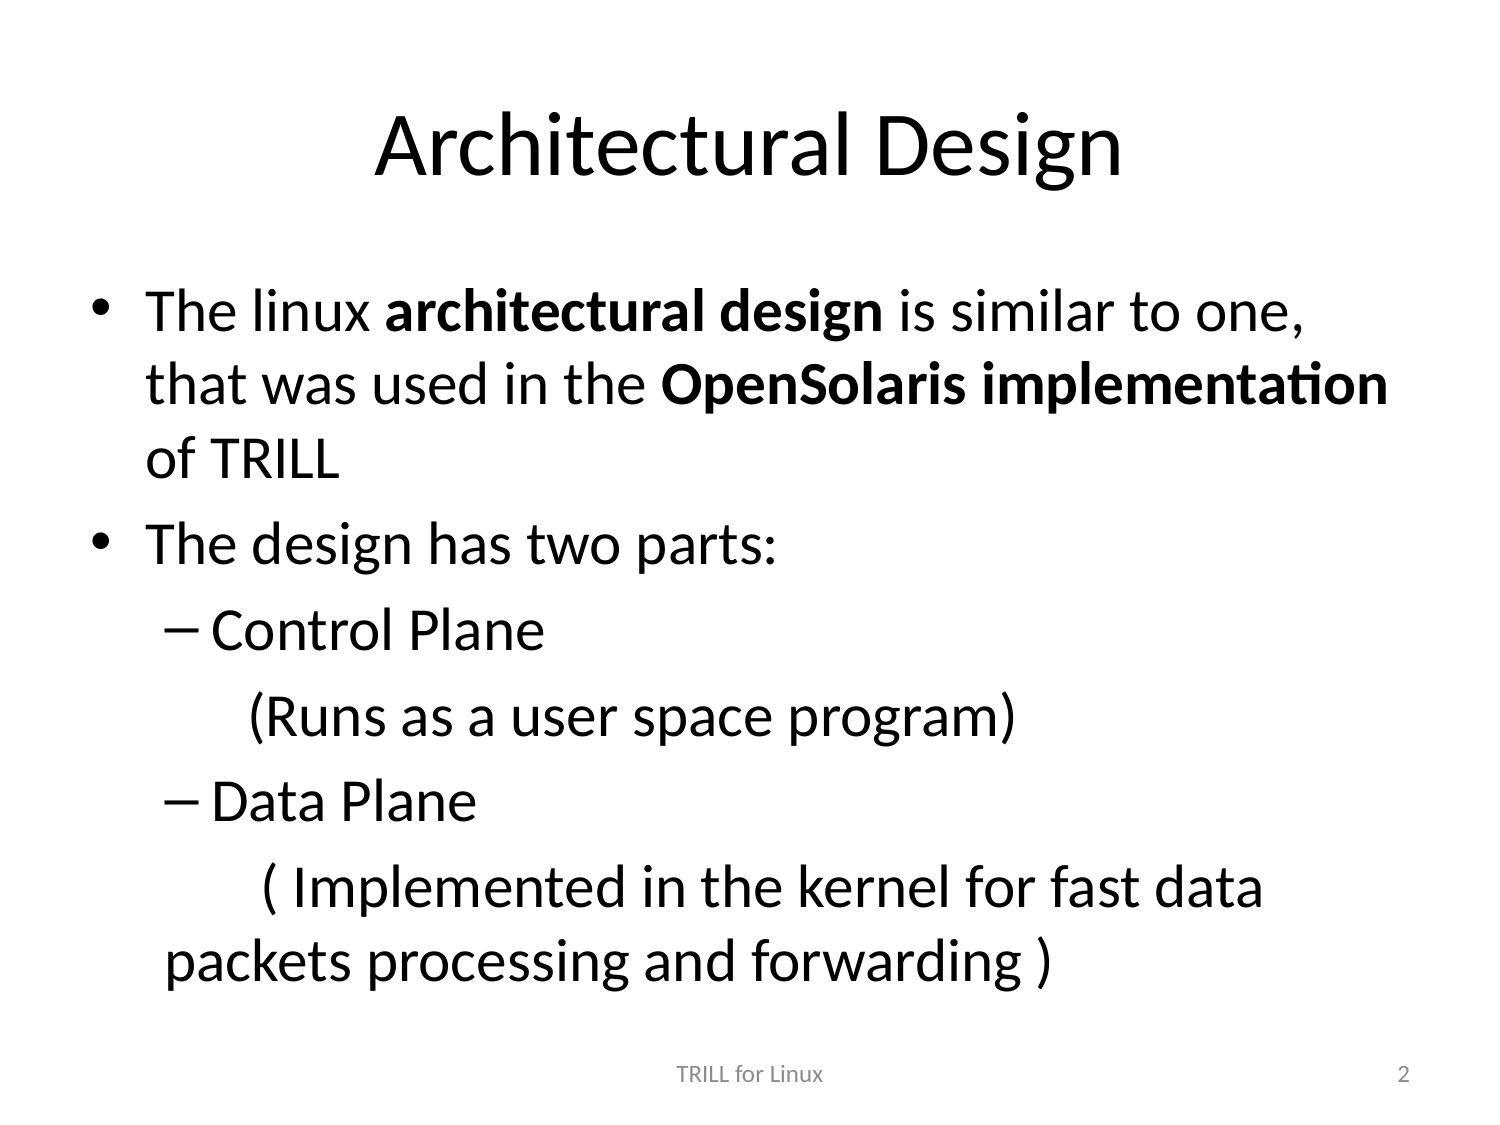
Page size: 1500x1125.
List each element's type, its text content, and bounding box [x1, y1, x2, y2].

title Architectural Design [75, 45, 1425, 233]
footer TRILL for Linux [512, 1042, 988, 1103]
slide_number 2 [1074, 1042, 1425, 1103]
list The linux architectural design is similar to one, that was used in the OpenSolaris implementation of TRILL The design has two parts: Control Plane (Runs as a user space program) Data Plane ( Implemented in the kernel for fast data packets processing and forwarding ) [75, 262, 1425, 1005]
